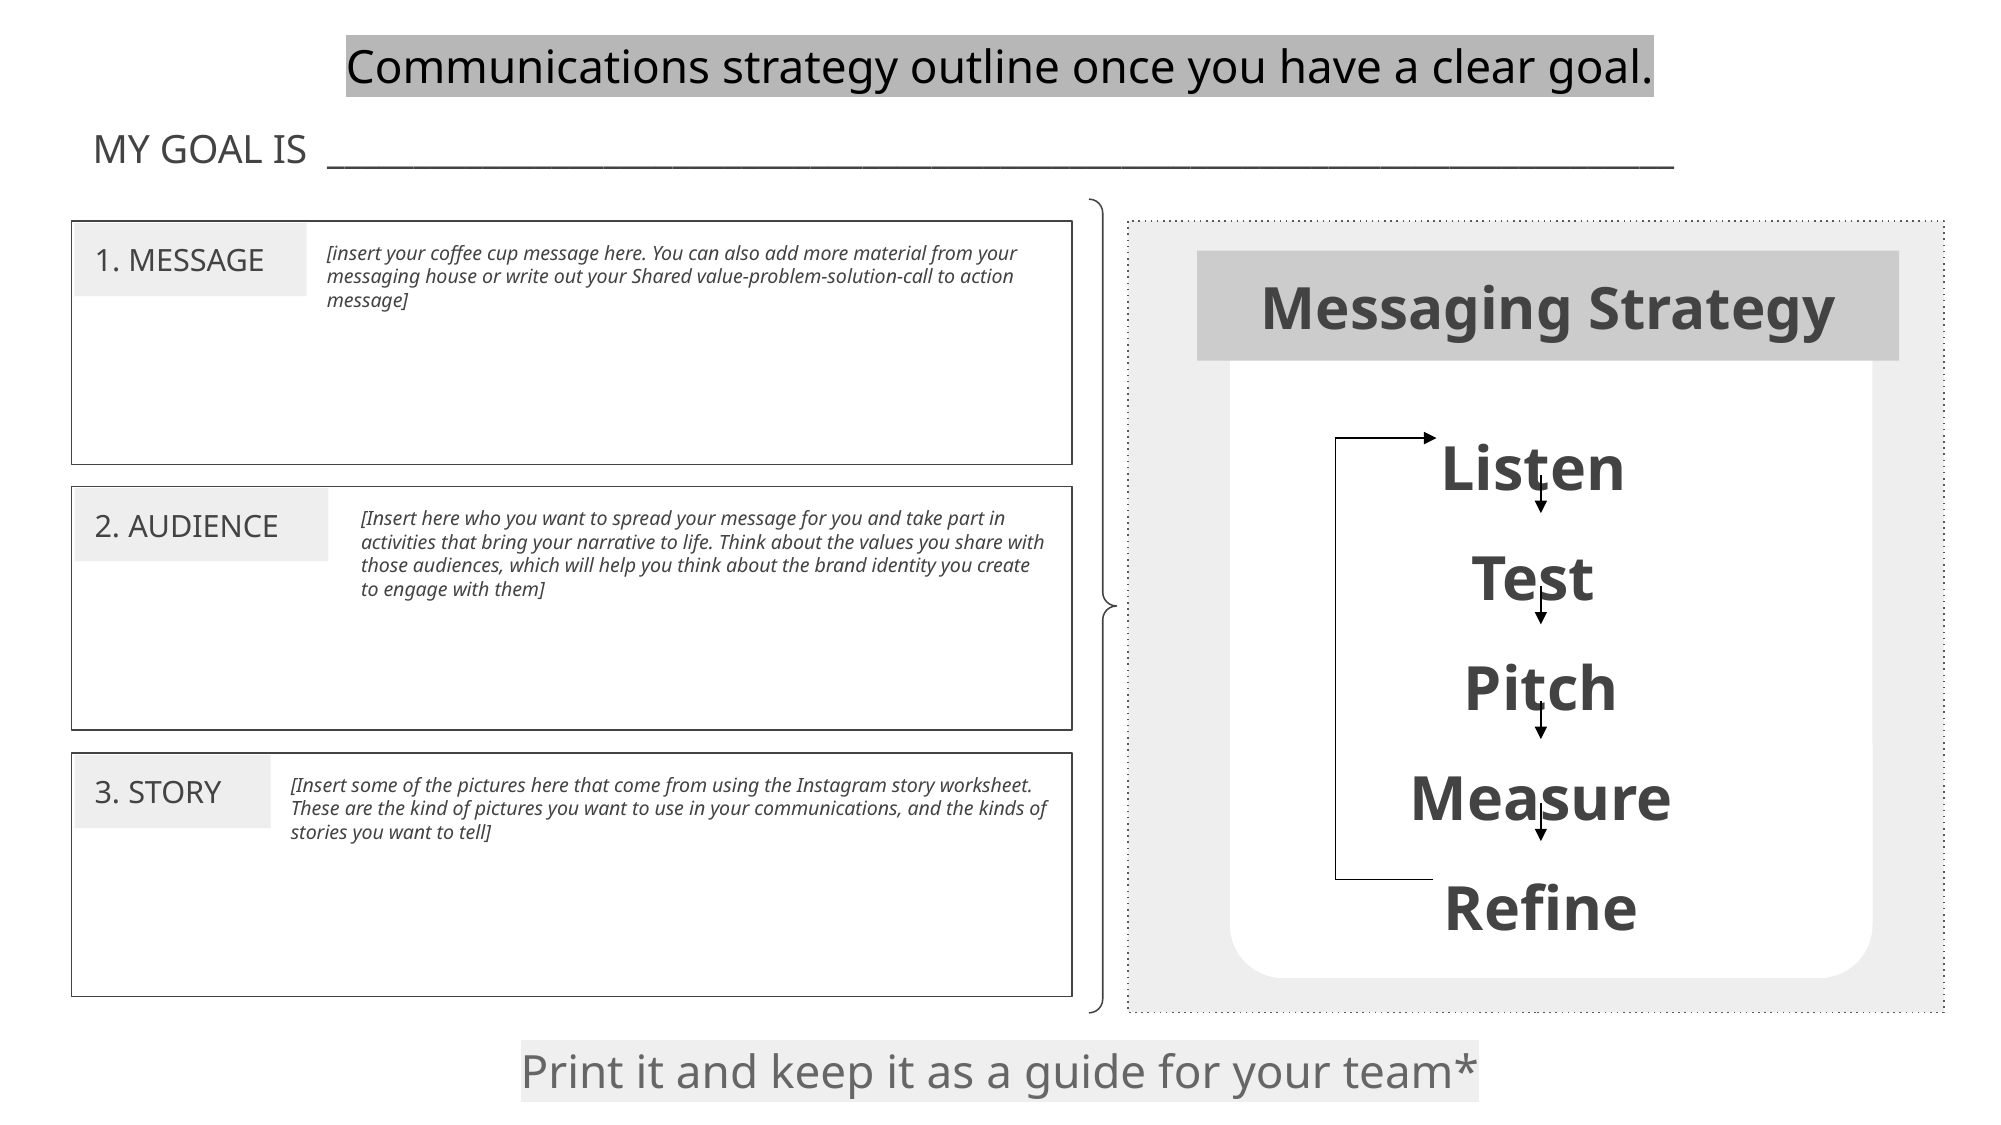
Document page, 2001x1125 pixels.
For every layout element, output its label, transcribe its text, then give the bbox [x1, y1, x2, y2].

text_box [insert your coffee cup message here. You can also add more material from your messaging house or write out your Shared value-problem-solution-call to action message] [306, 220, 1073, 332]
text_box Communications strategy outline once you have a clear goal. [44, 14, 1955, 113]
text_box 3. STORY [74, 754, 271, 829]
text_box MY GOAL IS ______________________________________________________________________________ [72, 113, 1928, 197]
text_box [1088, 199, 1117, 1013]
text_box Listen Test Pitch Measure Refine [1229, 361, 1873, 979]
text_box [71, 752, 1073, 997]
text_box [Insert some of the pictures here that come from using the Instagram story worksheet. These are the kind of pictures you want to use in your communications, and the kinds of stories you want to tell] [270, 752, 1073, 864]
text_box 2. AUDIENCE [74, 488, 329, 562]
text_box [Insert here who you want to spread your message for you and take part in activities that bring your narrative to life. Think about the values you share with those audiences, which will help you think about the brand identity you create to engage with them] [341, 486, 1073, 620]
text_box Print it and keep it as a guide for your team* [44, 1019, 1955, 1118]
text_box [1127, 220, 1944, 1013]
text_box [71, 486, 1073, 730]
text_box 1. MESSAGE [74, 222, 307, 297]
text_box [71, 220, 1073, 465]
text_box Messaging Strategy [1197, 250, 1900, 361]
